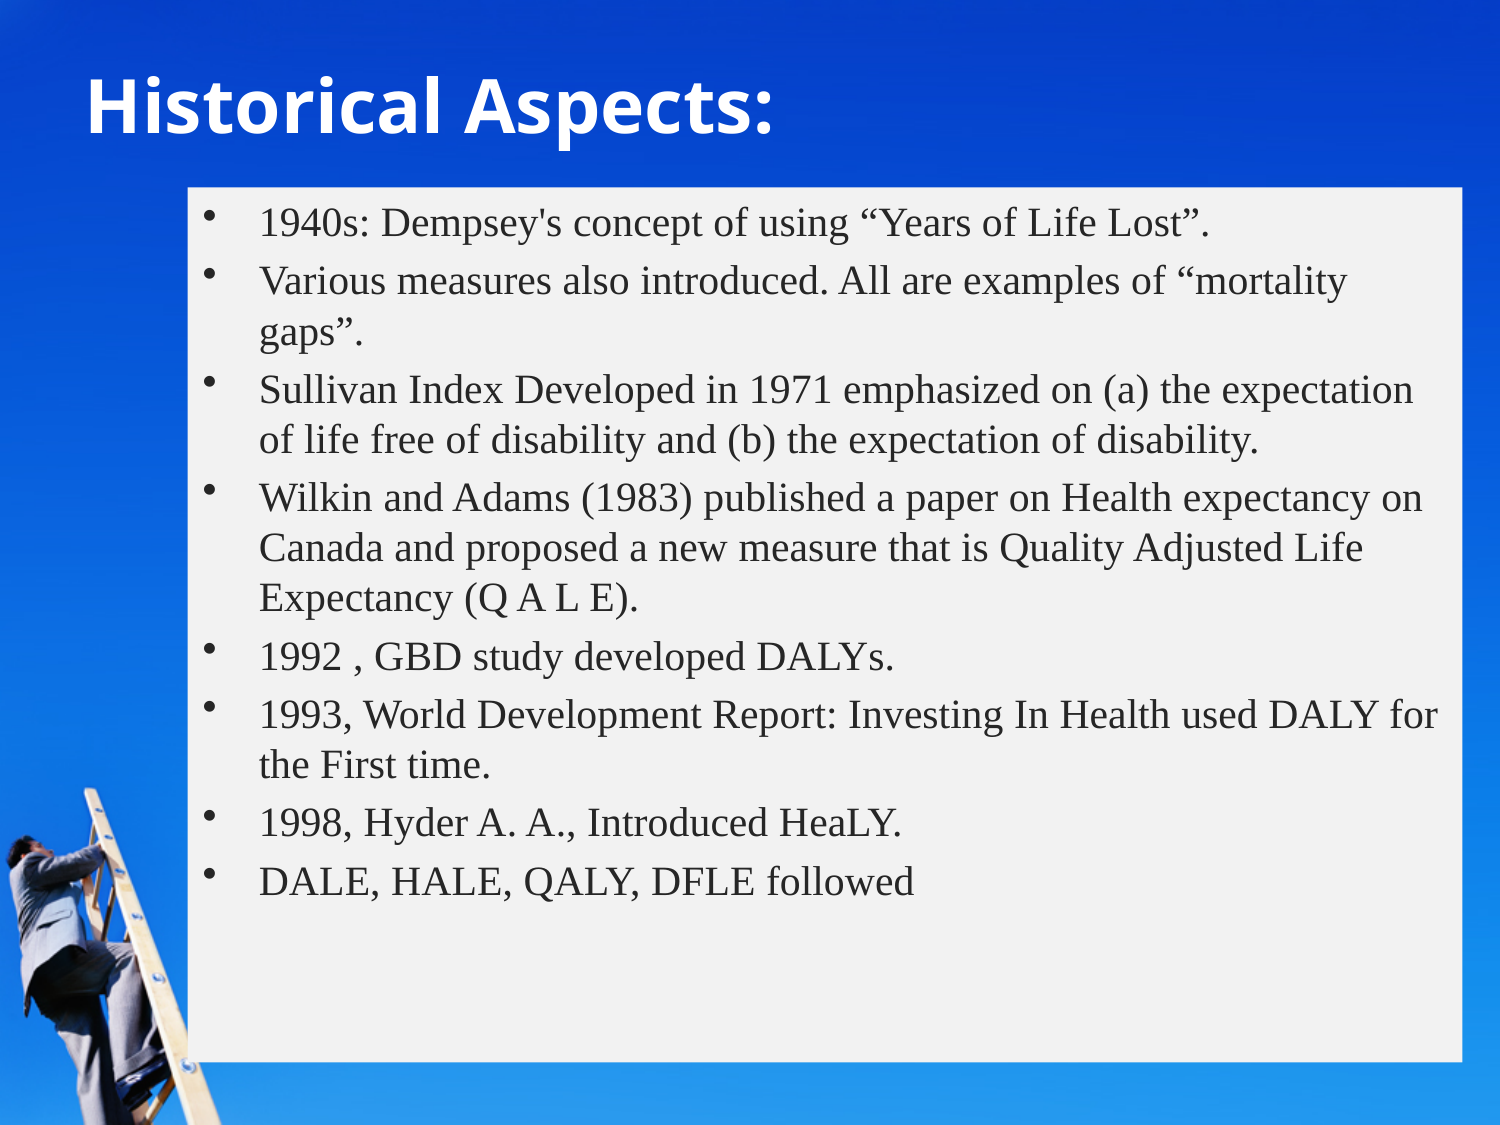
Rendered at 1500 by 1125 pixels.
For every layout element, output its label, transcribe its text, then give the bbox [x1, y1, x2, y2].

picture [0, 0, 1500, 1125]
list 1940s: Dempsey's concept of using “Years of Life Lost”. Various measures also introduced. All are examples of “mortality gaps”. Sullivan Index Developed in 1971 emphasized on (a) the expectation of life free of disability and (b) the expectation of disability. Wilkin and Adams (1983) published a paper on Health expectancy on Canada and proposed a new measure that is Quality Adjusted Life Expectancy (Q A L E). 1992 , GBD study developed DALYs. 1993, World Development Report: Investing In Health used DALY for the First time. 1998, Hyder A. A., Introduced HeaLY. DALE, HALE, QALY, DFLE followed [187, 187, 1463, 1063]
title Historical Aspects: [49, 44, 1476, 163]
